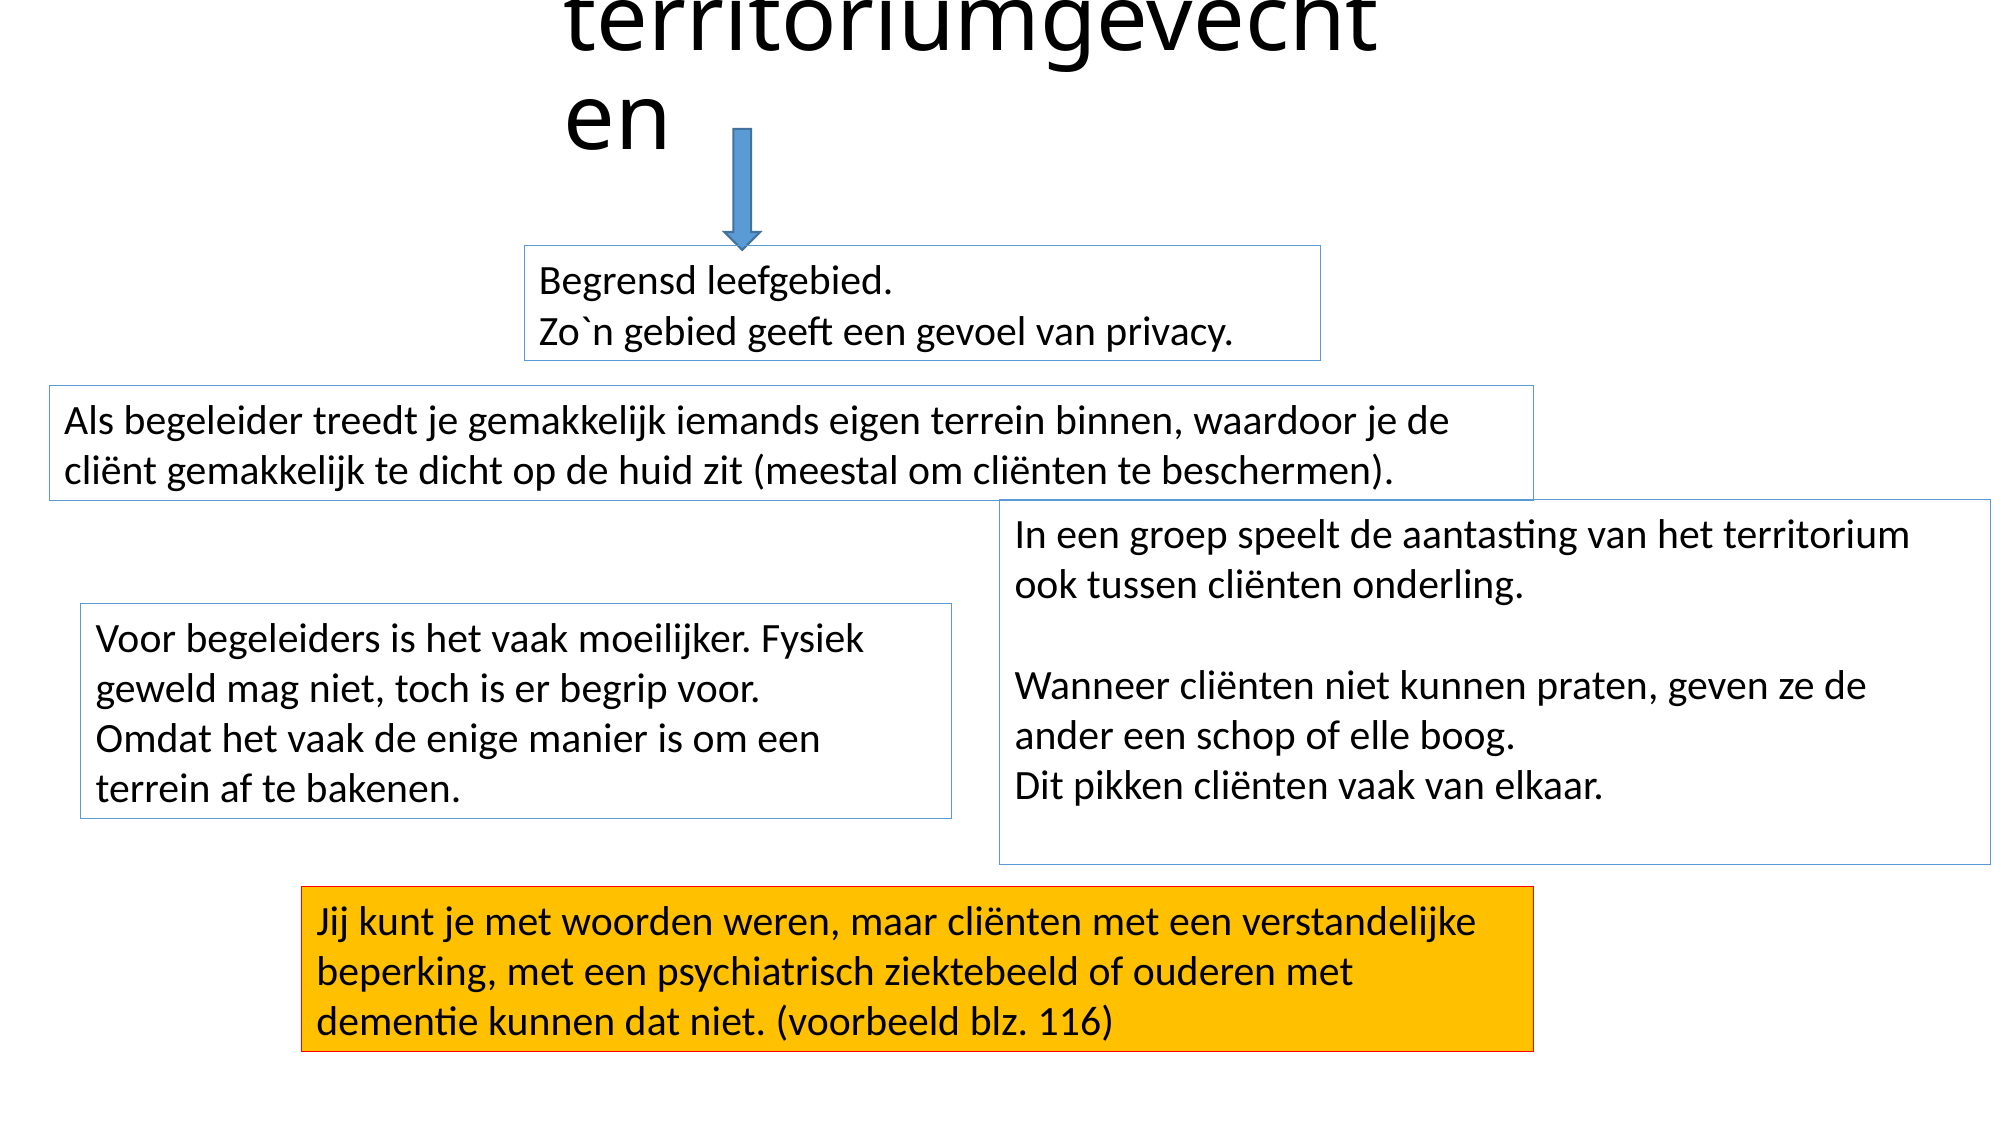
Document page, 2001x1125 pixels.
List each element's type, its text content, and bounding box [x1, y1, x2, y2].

text_box Als begeleider treedt je gemakkelijk iemands eigen terrein binnen, waardoor je de cliënt gemakkelijk te dicht op de huid zit (meestal om cliënten te beschermen). [49, 385, 1534, 501]
text_box [721, 127, 763, 245]
text_box Begrensd leefgebied. Zo`n gebied geeft een gevoel van privacy. [524, 245, 1321, 361]
title territoriumgevechten [548, 0, 1424, 145]
text_box Voor begeleiders is het vaak moeilijker. Fysiek geweld mag niet, toch is er begrip voor. Omdat het vaak de enige manier is om een terrein af te bakenen. [80, 603, 952, 819]
text_box In een groep speelt de aantasting van het territorium ook tussen cliënten onderling. Wanneer cliënten niet kunnen praten, geven ze de ander een schop of elle boog. Dit pikken cliënten vaak van elkaar. [999, 499, 1991, 865]
text_box Jij kunt je met woorden weren, maar cliënten met een verstandelijke beperking, met een psychiatrisch ziektebeeld of ouderen met dementie kunnen dat niet. (voorbeeld blz. 116) [301, 886, 1534, 1052]
